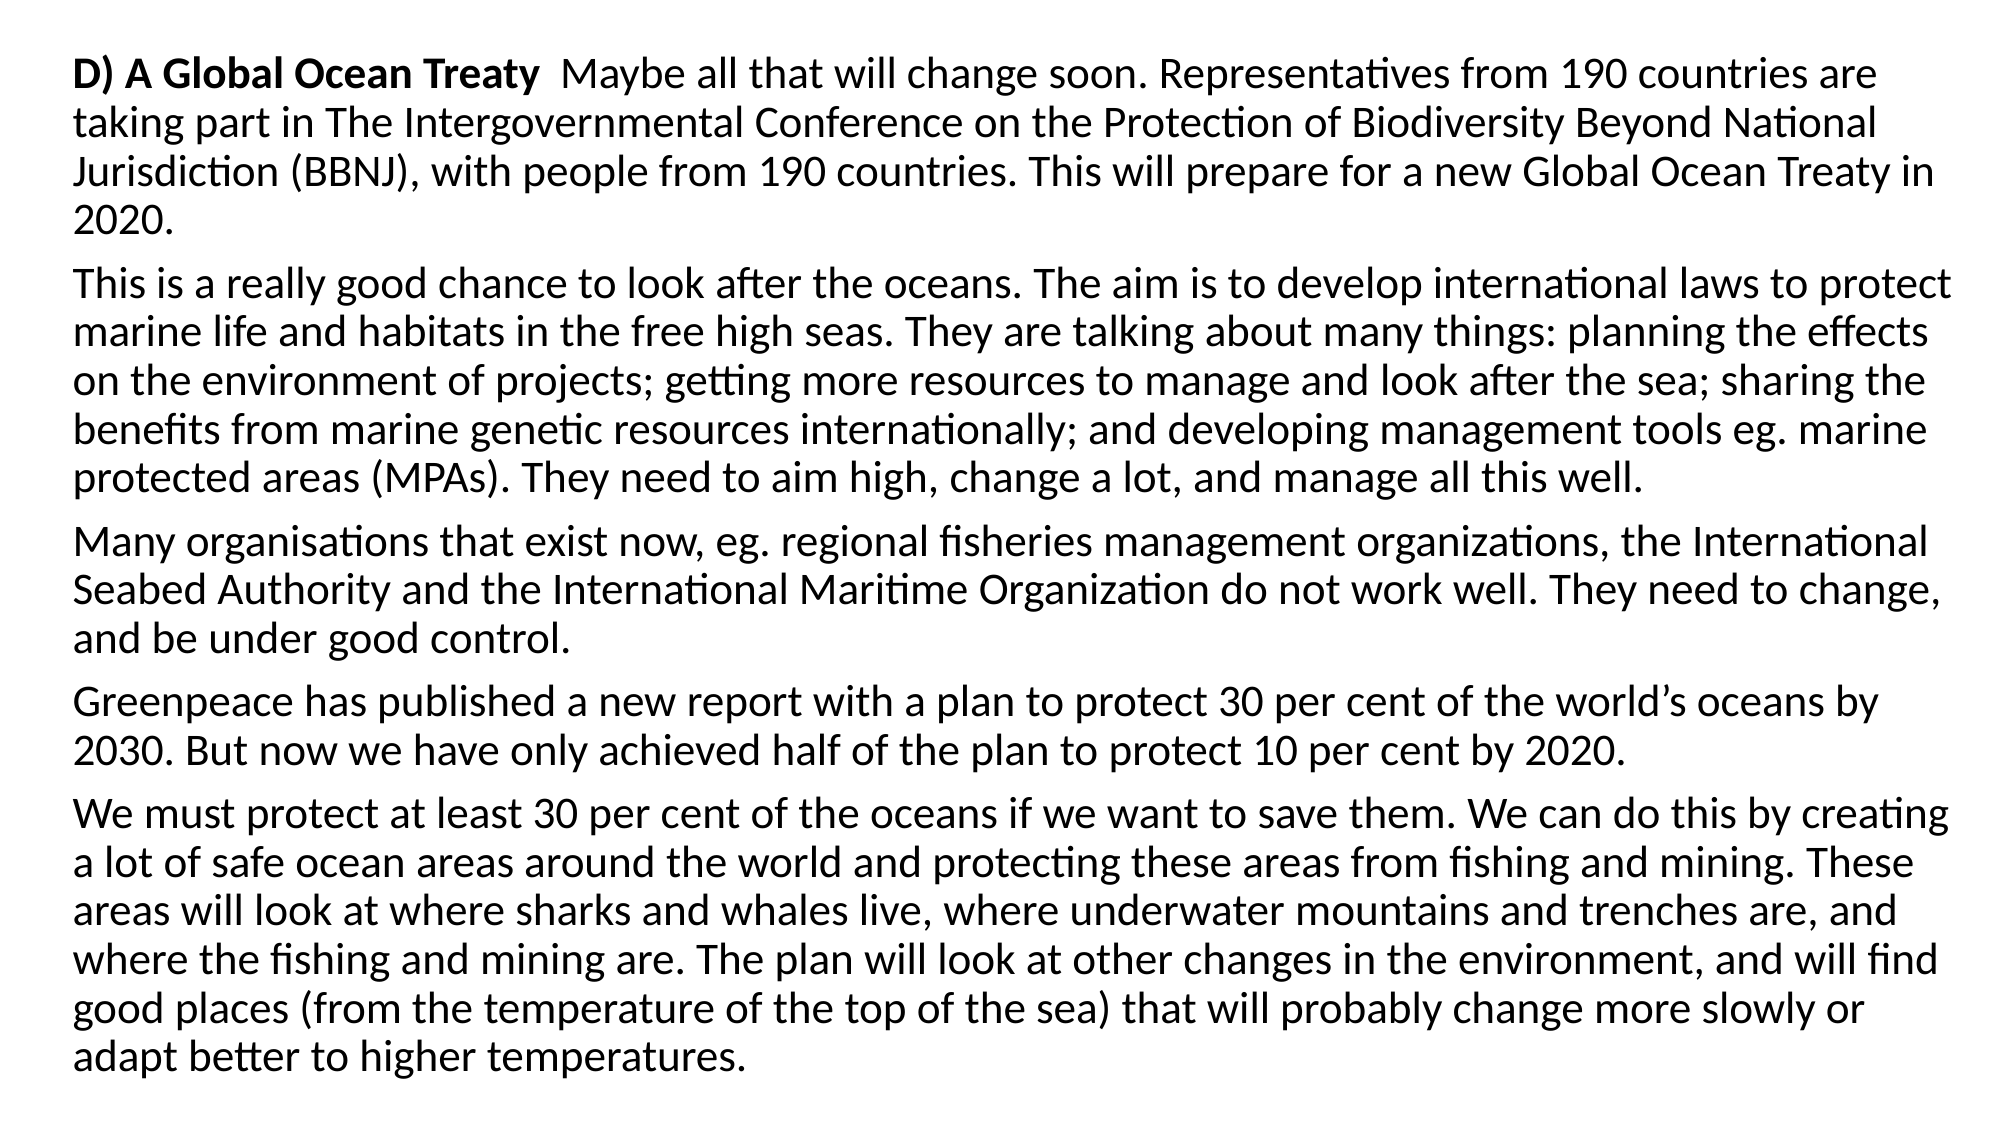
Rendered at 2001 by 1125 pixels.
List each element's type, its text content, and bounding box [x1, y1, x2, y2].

list D) A Global Ocean Treaty Maybe all that will change soon. Representatives from 190 countries are taking part in The Intergovernmental Conference on the Protection of Biodiversity Beyond National Jurisdiction (BBNJ), with people from 190 countries. This will prepare for a new Global Ocean Treaty in 2020. This is a really good chance to look after the oceans. The aim is to develop international laws to protect marine life and habitats in the free high seas. They are talking about many things: planning the effects on the environment of projects; getting more resources to manage and look after the sea; sharing the benefits from marine genetic resources internationally; and developing management tools eg. marine protected areas (MPAs). They need to aim high, change a lot, and manage all this well. Many organisations that exist now, eg. regional fisheries management organizations, the International Seabed Authority and the International Maritime Organization do not work well. They need to change, and be under good control. Greenpeace has published a new report with a plan to protect 30 per cent of the world’s oceans by 2030. But now we have only achieved half of the plan to protect 10 per cent by 2020. We must protect at least 30 per cent of the oceans if we want to save them. We can do this by creating a lot of safe ocean areas around the world and protecting these areas from fishing and mining. These areas will look at where sharks and whales live, where underwater mountains and trenches are, and where the fishing and mining are. The plan will look at other changes in the environment, and will find good places (from the temperature of the top of the sea) that will probably change more slowly or adapt better to higher temperatures. [57, 42, 1973, 1125]
